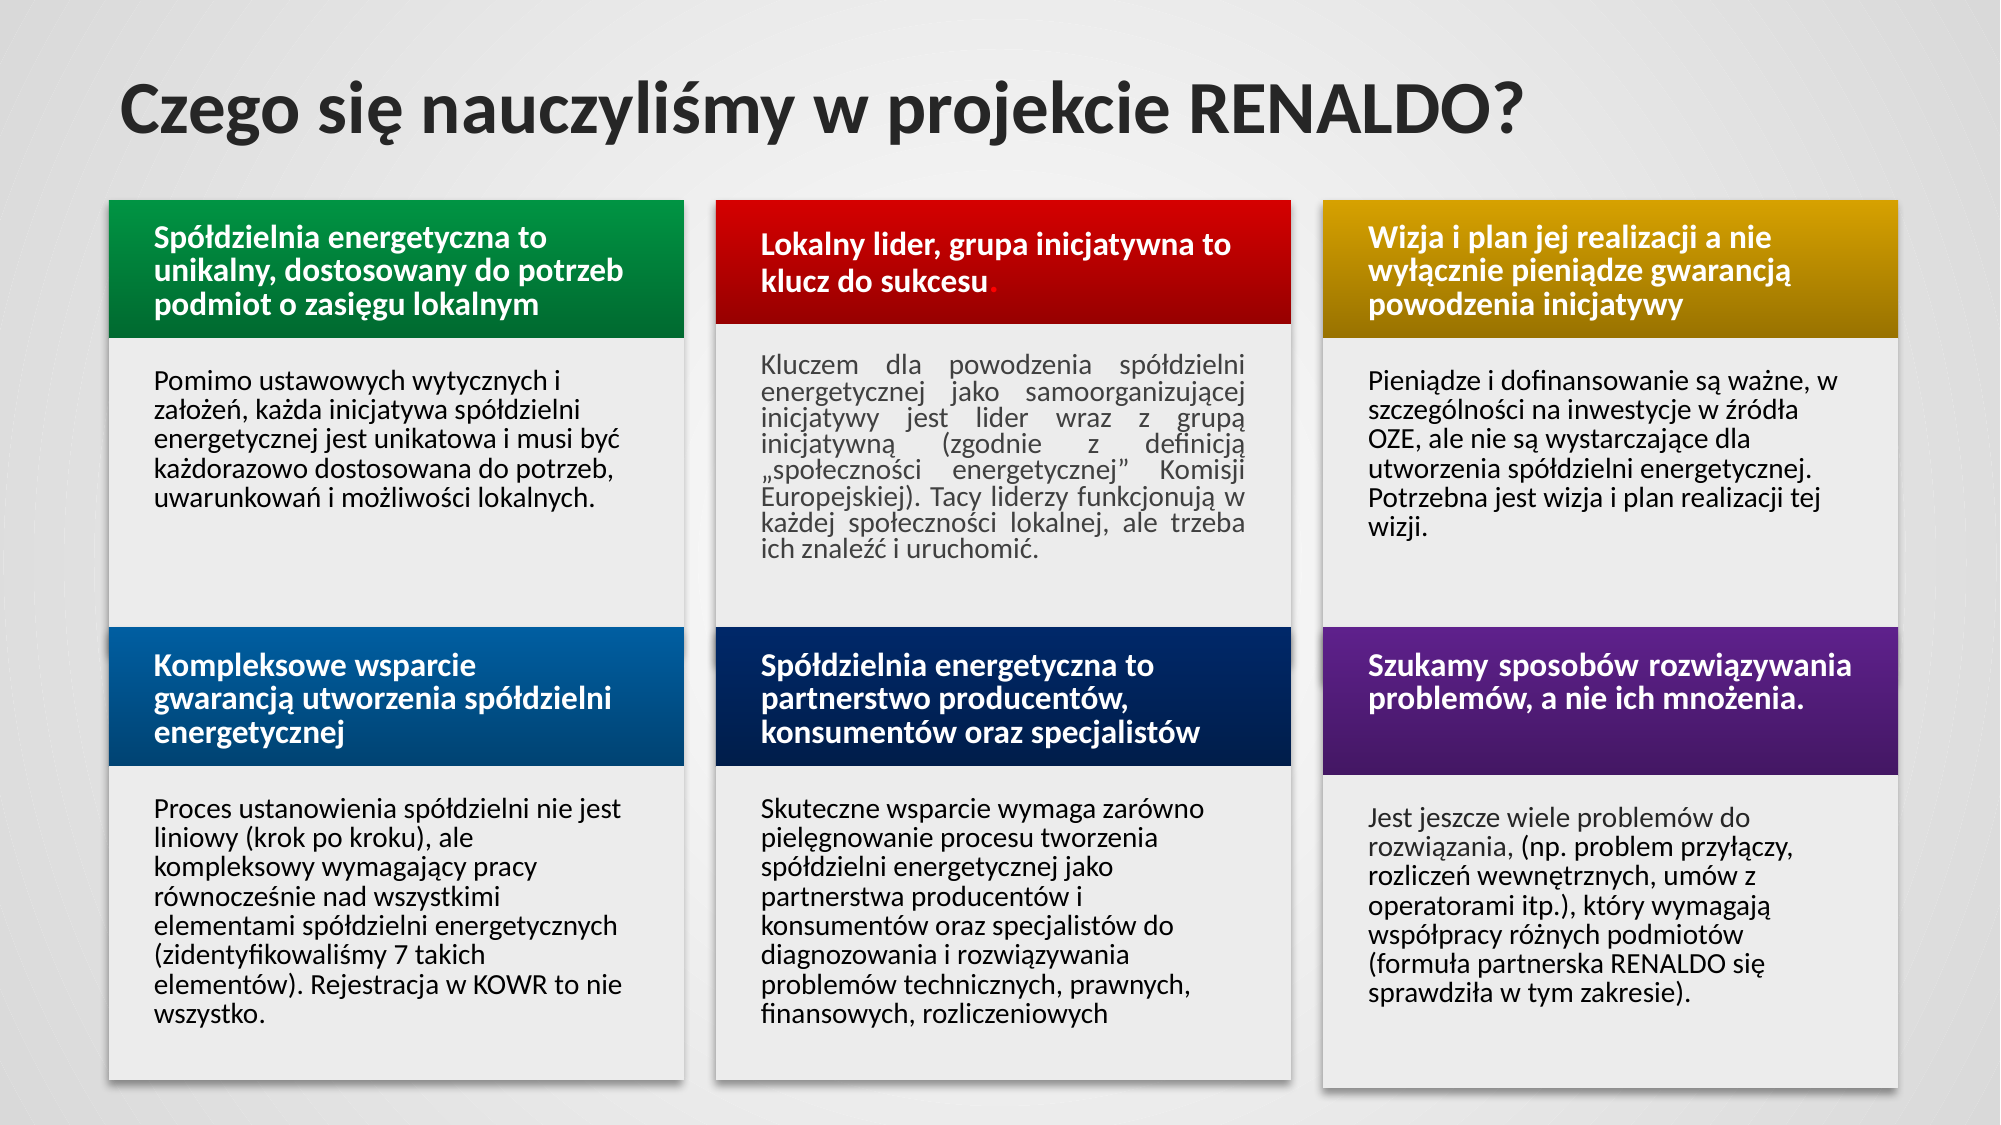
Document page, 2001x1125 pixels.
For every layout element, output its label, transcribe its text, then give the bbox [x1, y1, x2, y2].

table_cell Jest jeszcze wiele problemów do rozwiązania, (np. problem przyłączy, rozliczeń wewnętrznych, umów z operatorami itp.), który wymagają współpracy różnych podmiotów (formuła partnerska RENALDO się sprawdziła w tym zakresie). [1323, 775, 1898, 1088]
table_cell Pieniądze i dofinansowanie są ważne, w szczególności na inwestycje w źródła OZE, ale nie są wystarczające dla utworzenia spółdzielni energetycznej. Potrzebna jest wizja i plan realizacji tej wizji. [1323, 338, 1898, 628]
table_cell Kluczem dla powodzenia spółdzielni energetycznej jako samoorganizującej inicjatywy jest lider wraz z grupą inicjatywną (zgodnie z definicją „społeczności energetycznej” Komisji Europejskiej). Tacy liderzy funkcjonują w każdej społeczności lokalnej, ale trzeba ich znaleźć i uruchomić. [716, 324, 1291, 628]
table_header Szukamy sposobów rozwiązywania problemów, a nie ich mnożenia. [1323, 628, 1898, 775]
table_cell Skuteczne wsparcie wymaga zarówno pielęgnowanie procesu tworzenia spółdzielni energetycznej jako partnerstwa producentów i konsumentów oraz specjalistów do diagnozowania i rozwiązywania problemów technicznych, prawnych, finansowych, rozliczeniowych [716, 766, 1291, 1080]
table_header Spółdzielnia energetyczna to partnerstwo producentów, konsumentów oraz specjalistów [716, 628, 1291, 766]
table_header Wizja i plan jej realizacji a nie wyłącznie pieniądze gwarancją powodzenia inicjatywy [1323, 200, 1898, 338]
table_cell Proces ustanowienia spółdzielni nie jest liniowy (krok po kroku), ale kompleksowy wymagający pracy równocześnie nad wszystkimi elementami spółdzielni energetycznych (zidentyfikowaliśmy 7 takich elementów). Rejestracja w KOWR to nie wszystko. [109, 766, 684, 1080]
table_cell Pomimo ustawowych wytycznych i założeń, każda inicjatywa spółdzielni energetycznej jest unikatowa i musi być każdorazowo dostosowana do potrzeb, uwarunkowań i możliwości lokalnych. [109, 338, 684, 628]
table_header Spółdzielnia energetyczna to unikalny, dostosowany do potrzeb podmiot o zasięgu lokalnym [109, 200, 684, 338]
table_header Kompleksowe wsparcie gwarancją utworzenia spółdzielni energetycznej [109, 628, 684, 766]
table_header Lokalny lider, grupa inicjatywna to klucz do sukcesu. [716, 200, 1291, 324]
title Czego się nauczyliśmy w projekcie RENALDO? [99, 45, 1900, 162]
